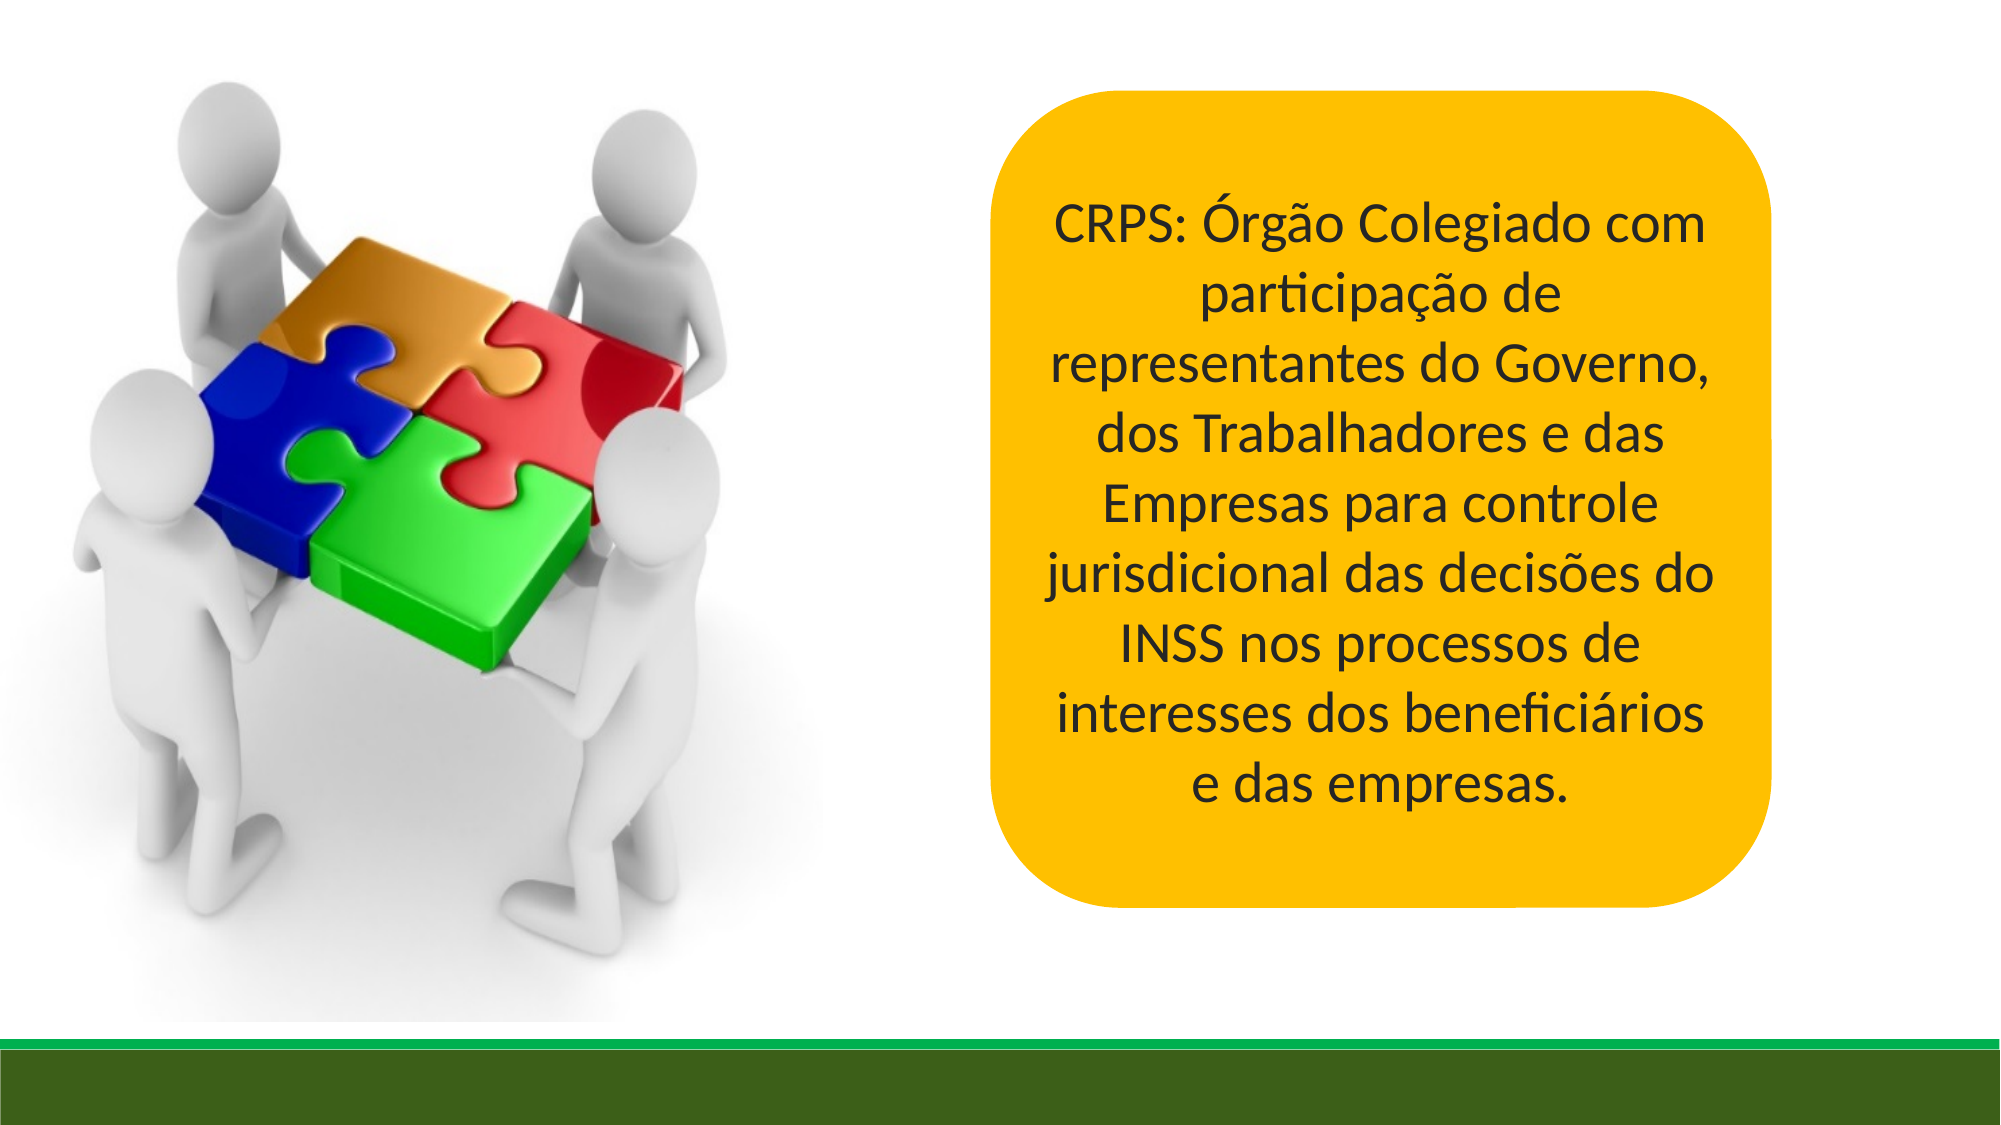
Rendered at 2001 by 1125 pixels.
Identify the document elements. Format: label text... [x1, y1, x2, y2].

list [0, 0, 823, 1022]
text_box CRPS: Órgão Colegiado com participação de representantes do Governo, dos Trabalhadores e das Empresas para controle jurisdicional das decisões do INSS nos processos de interesses dos beneficiários e das empresas. [989, 89, 1773, 910]
